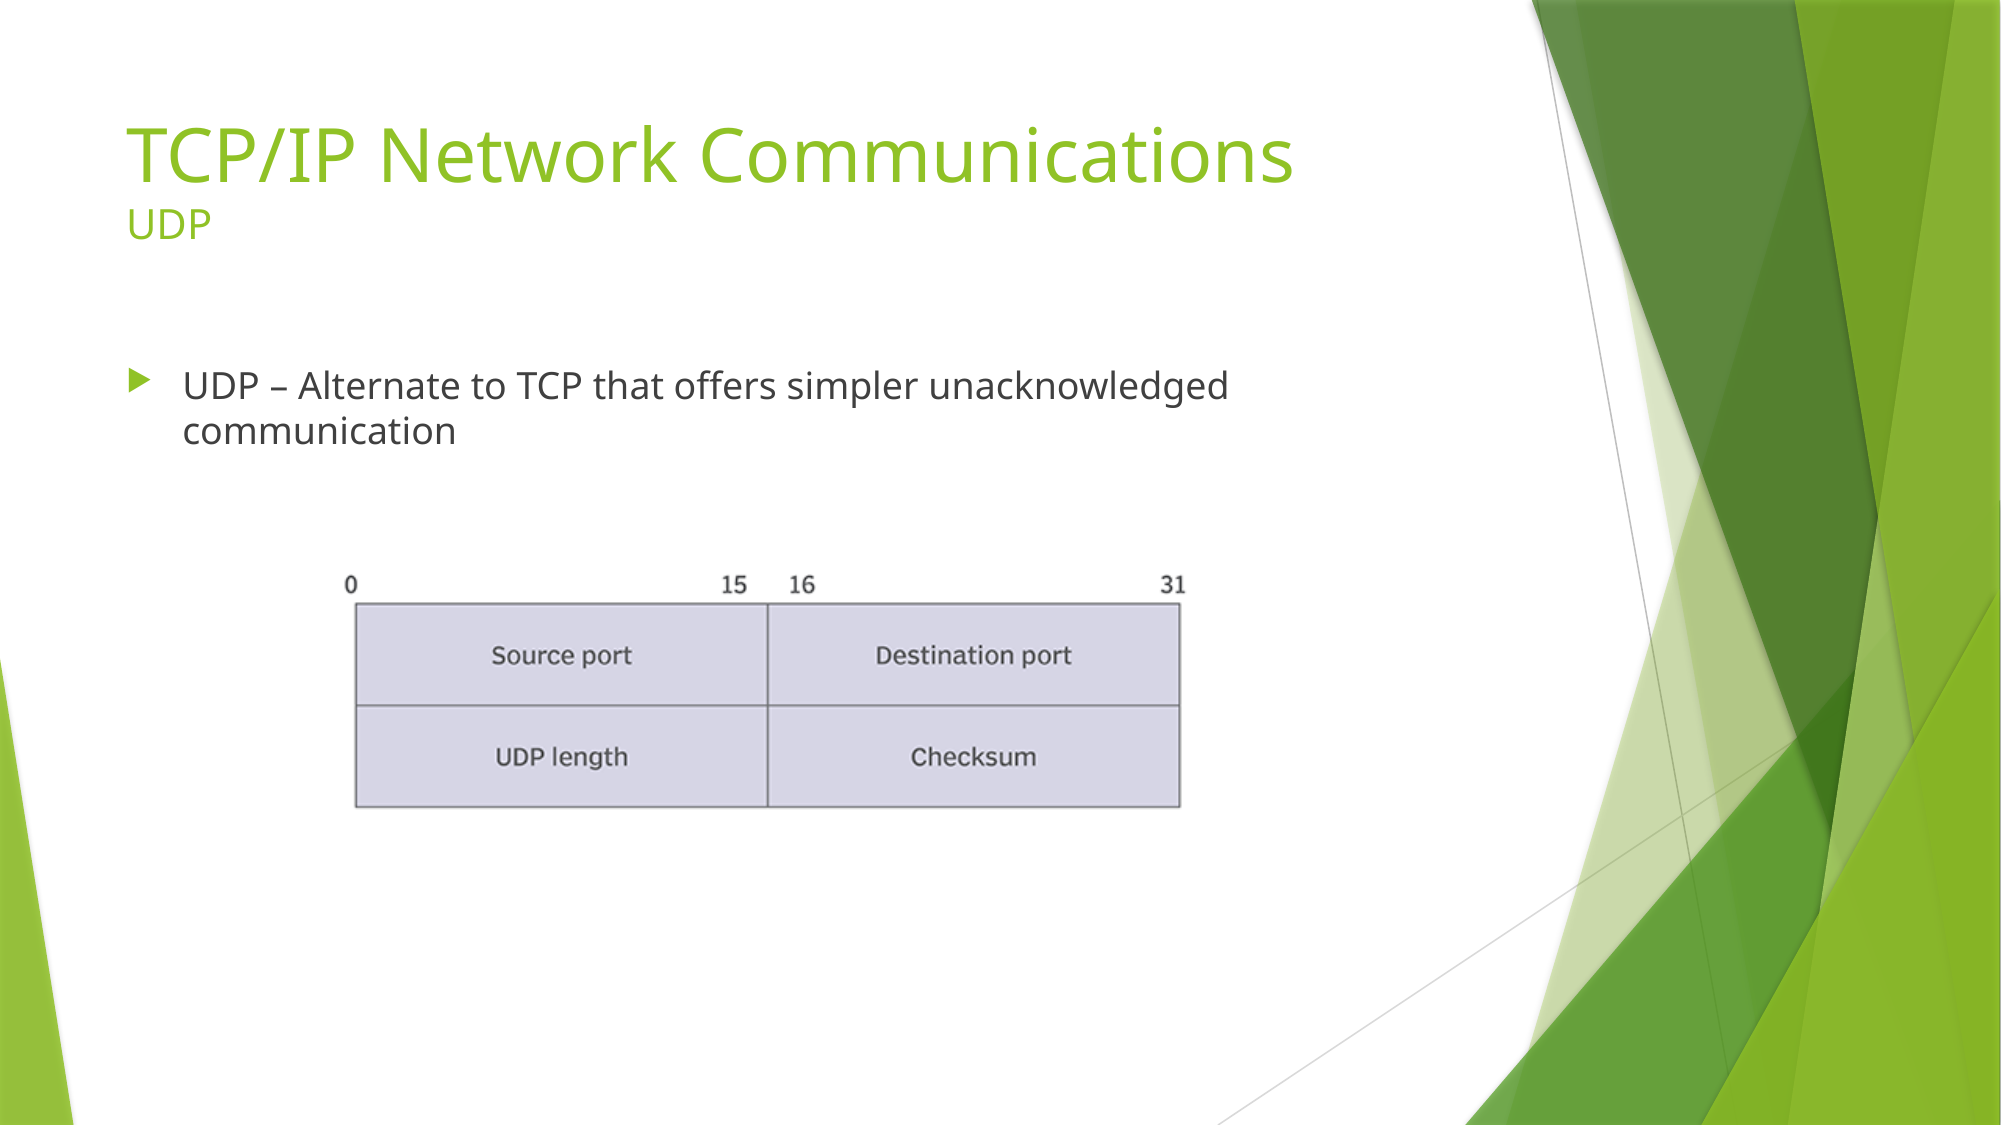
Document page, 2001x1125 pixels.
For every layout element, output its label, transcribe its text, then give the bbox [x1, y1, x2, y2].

picture [334, 561, 1200, 831]
list UDP – Alternate to TCP that offers simpler unacknowledged communication [111, 354, 1522, 992]
title TCP/IP Network Communications UDP [111, 99, 1522, 317]
